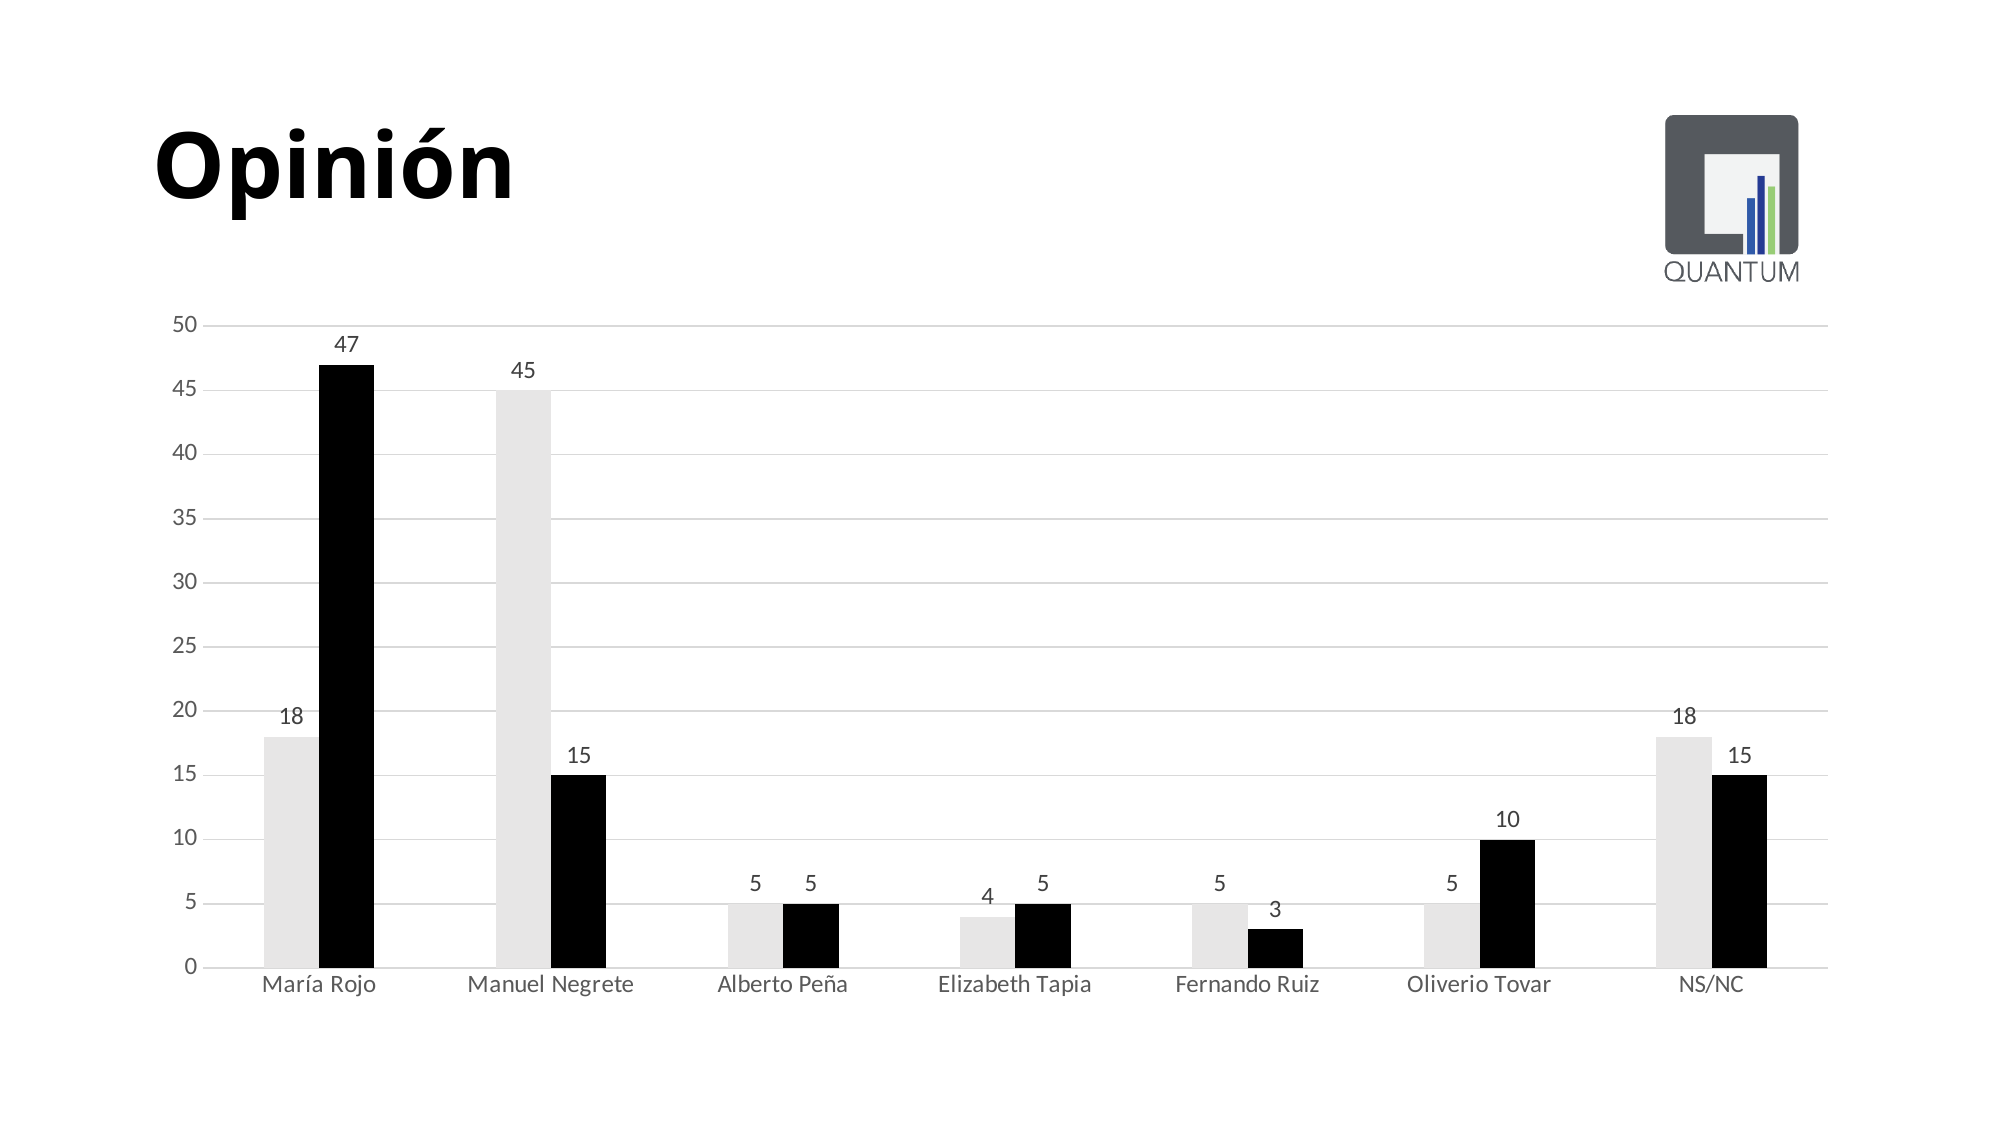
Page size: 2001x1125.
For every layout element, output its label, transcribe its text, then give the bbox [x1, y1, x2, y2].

title Opinión [137, 59, 1863, 278]
chart [137, 299, 1863, 1014]
picture [1661, 113, 1802, 285]
